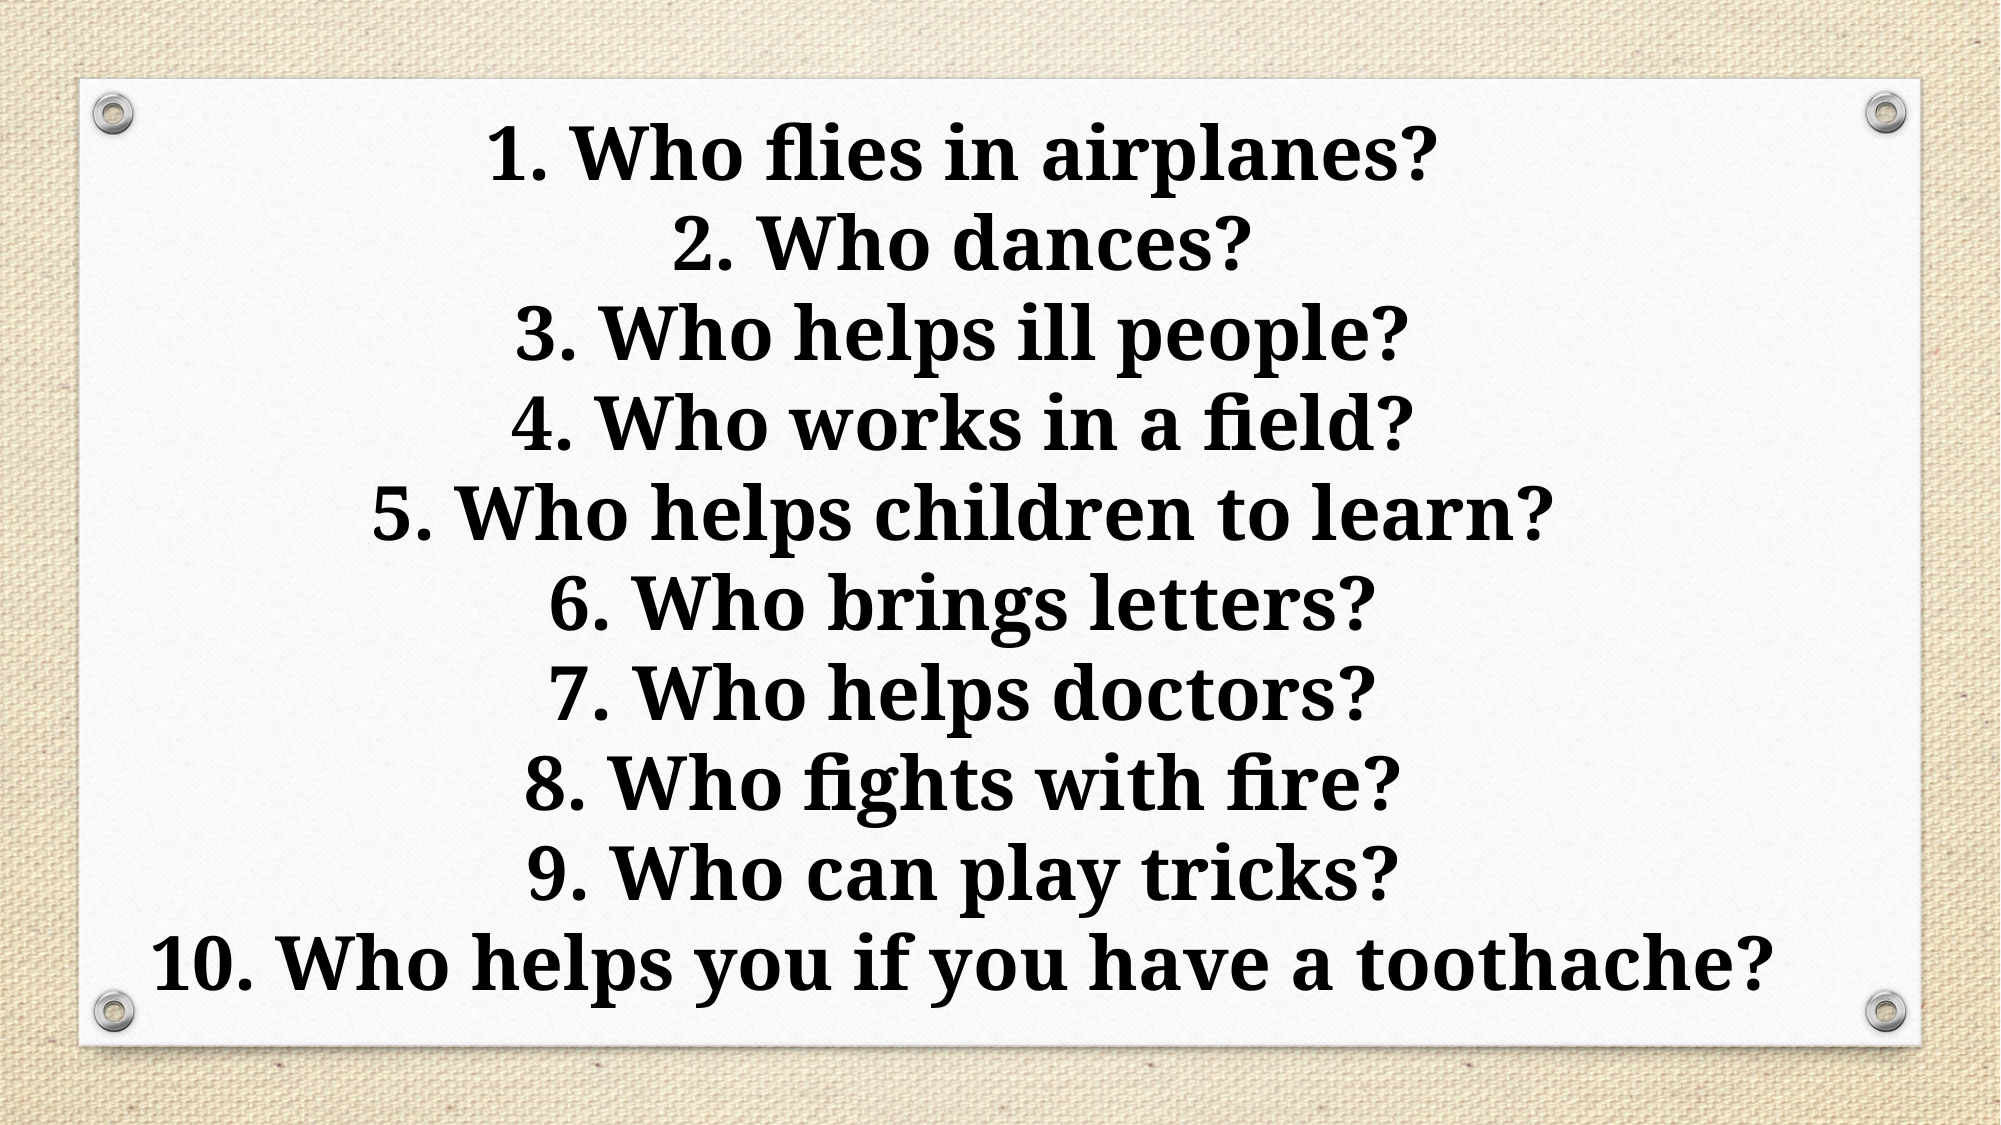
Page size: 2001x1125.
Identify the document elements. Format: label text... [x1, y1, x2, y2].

picture [0, 0, 2001, 1125]
text_box 1. Who flies in airplanes? 2. Who dances? 3. Who helps ill people? 4. Who works in a field? 5. Who helps children to learn? 6. Who brings letters? 7. Who helps doctors? 8. Who fights with fire? 9. Who can play tricks? 10. Who helps you if you have a toothache? [132, 98, 1796, 1014]
